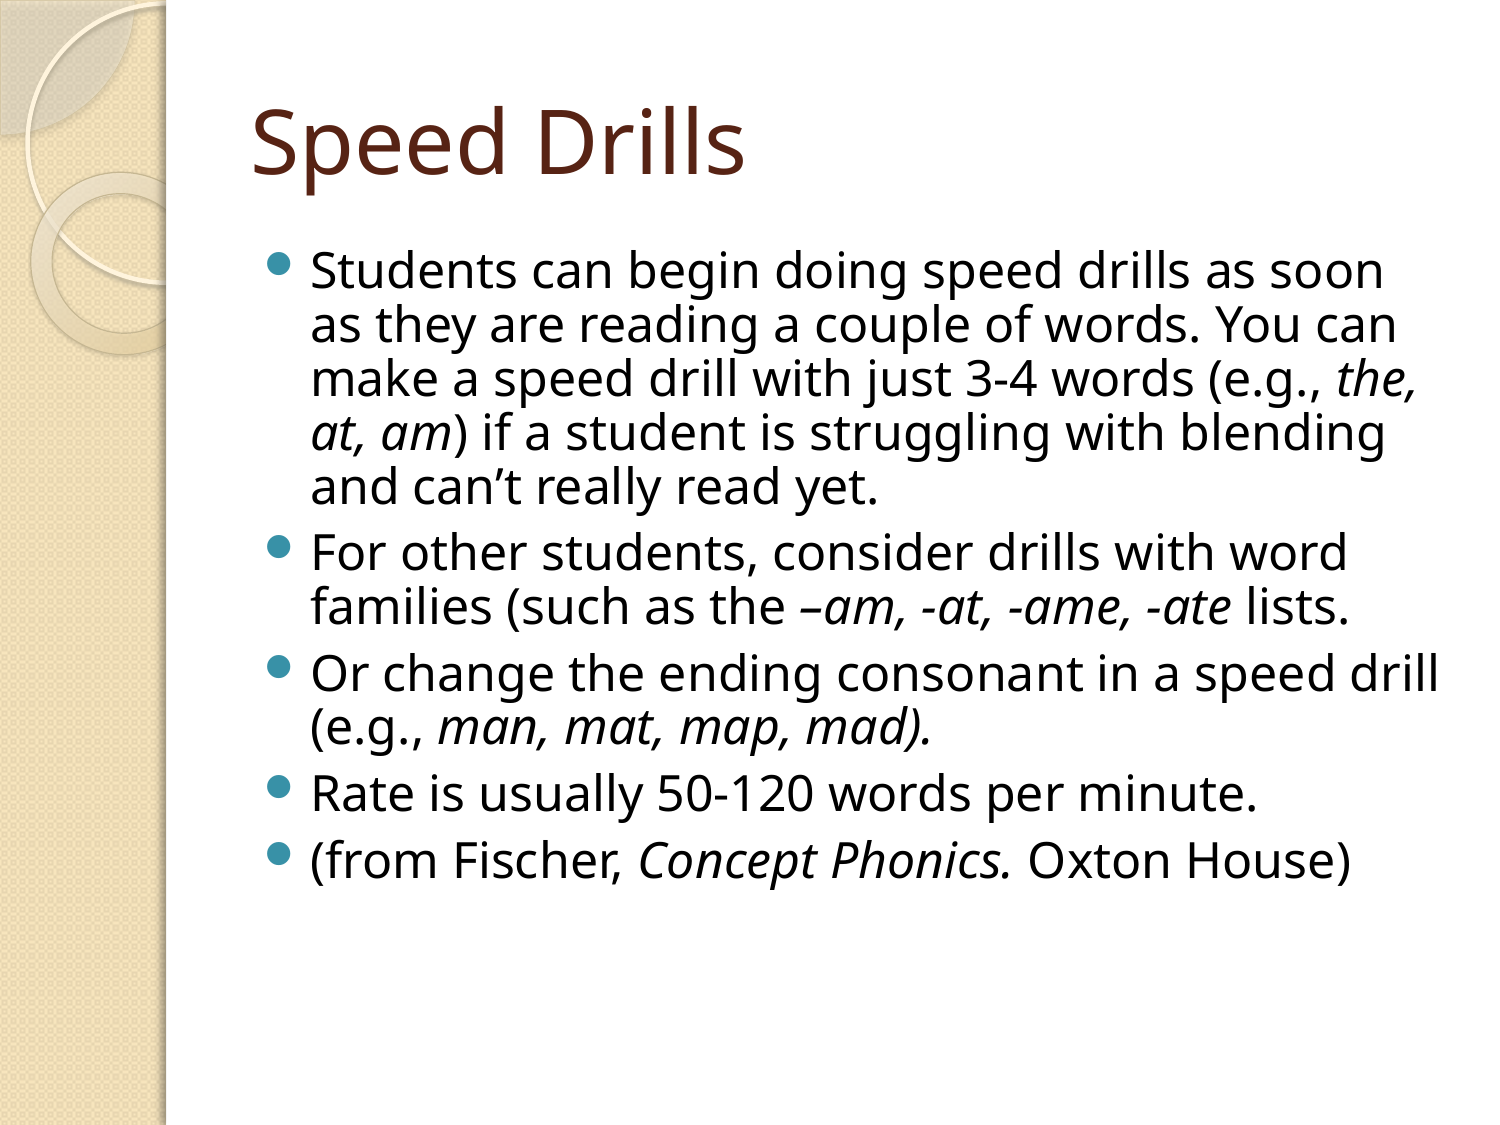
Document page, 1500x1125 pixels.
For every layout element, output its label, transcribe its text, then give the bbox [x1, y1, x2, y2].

list Students can begin doing speed drills as soon as they are reading a couple of words. You can make a speed drill with just 3-4 words (e.g., the, at, am) if a student is struggling with blending and can’t really read yet. For other students, consider drills with word families (such as the –am, -at, -ame, -ate lists. Or change the ending consonant in a speed drill (e.g., man, mat, map, mad). Rate is usually 50-120 words per minute. (from Fischer, Concept Phonics. Oxton House) [235, 237, 1466, 1026]
title Speed Drills [235, 45, 1466, 233]
